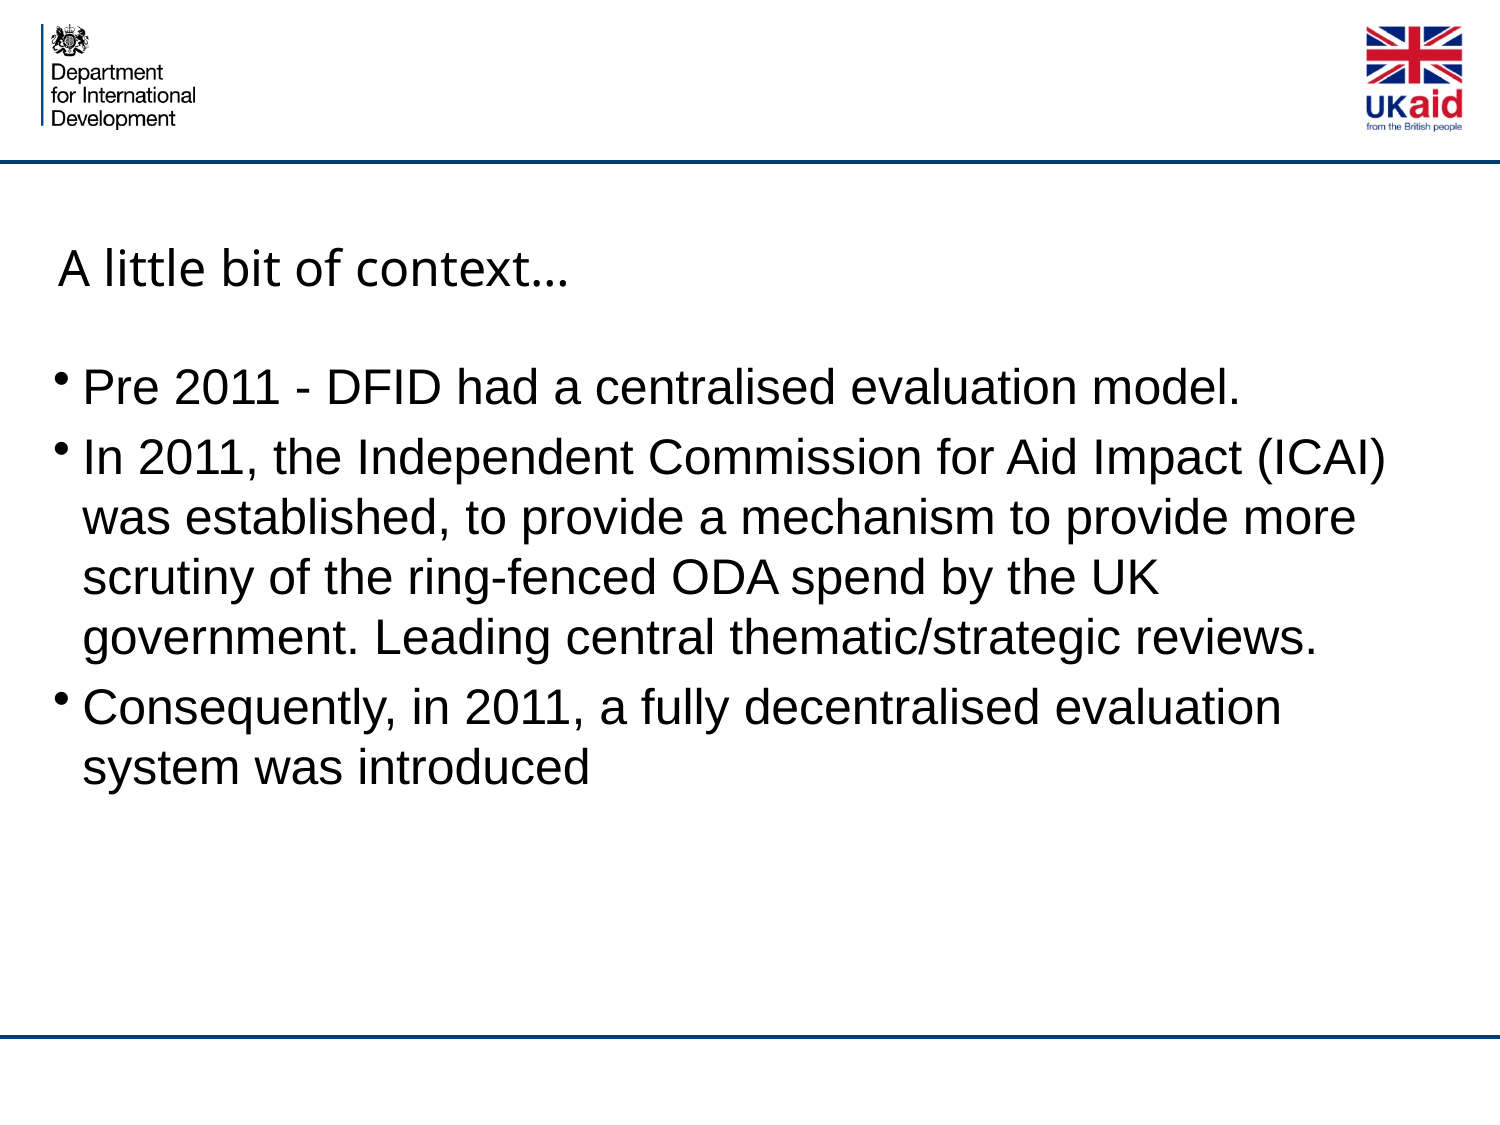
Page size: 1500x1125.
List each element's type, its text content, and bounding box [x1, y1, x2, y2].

picture [0, 164, 1500, 1035]
picture [0, 0, 1500, 160]
title A little bit of context… [58, 235, 1447, 320]
picture [0, 1039, 1500, 1125]
list Pre 2011 - DFID had a centralised evaluation model. In 2011, the Independent Commission for Aid Impact (ICAI) was established, to provide a mechanism to provide more scrutiny of the ring-fenced ODA spend by the UK government. Leading central thematic/strategic reviews. Consequently, in 2011, a fully decentralised evaluation system was introduced [53, 354, 1441, 963]
